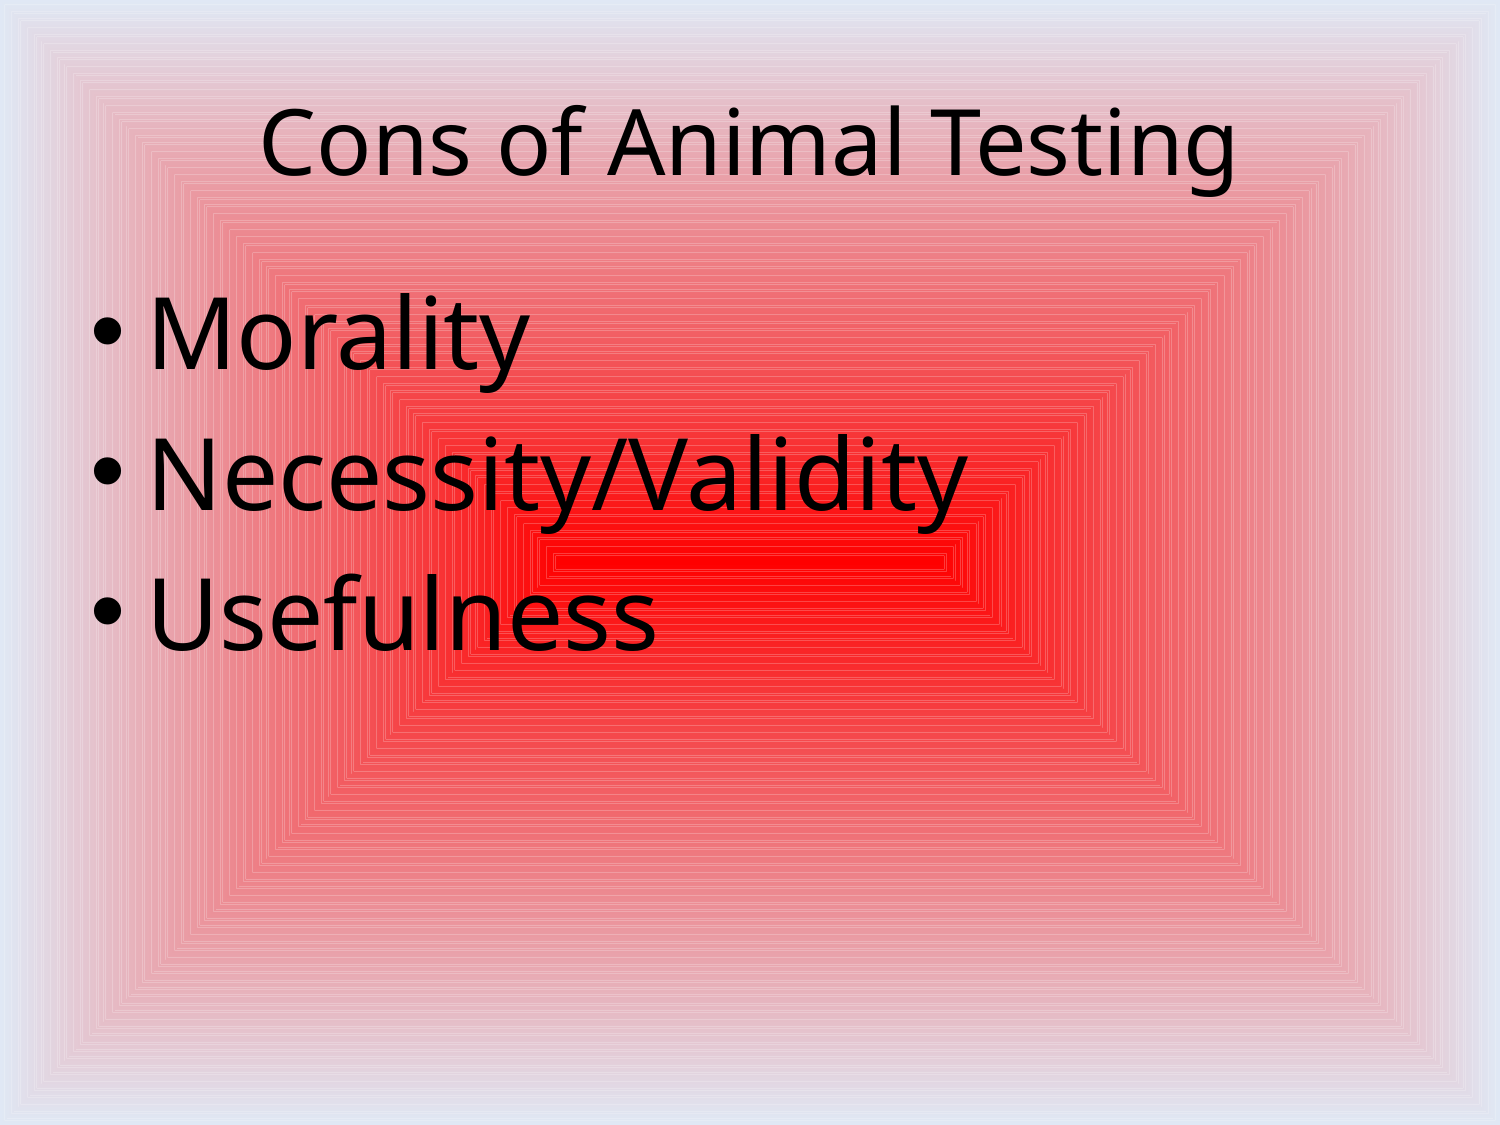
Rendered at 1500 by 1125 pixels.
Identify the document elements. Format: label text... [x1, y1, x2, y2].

title Cons of Animal Testing [75, 45, 1425, 233]
list Morality Necessity/Validity Usefulness [75, 262, 1425, 1005]
